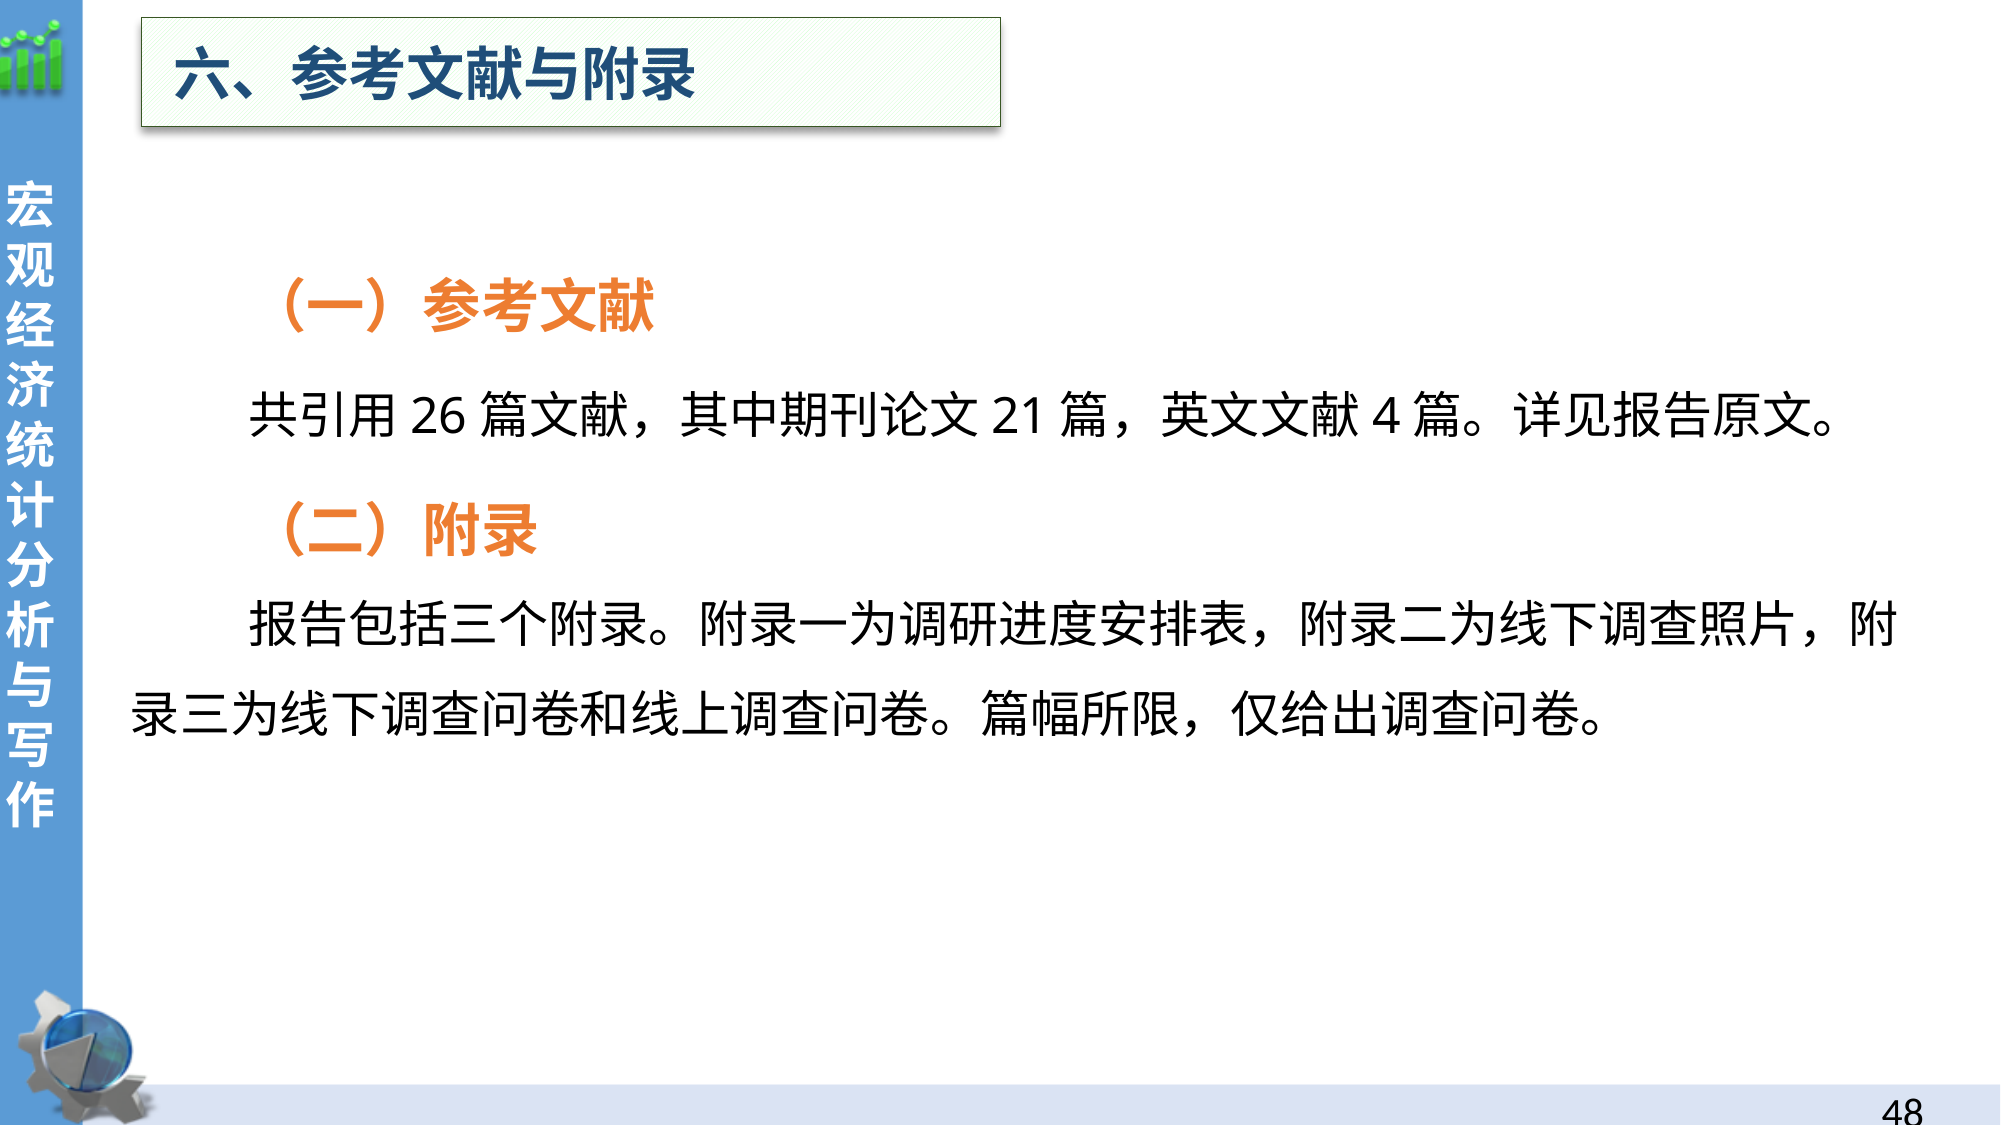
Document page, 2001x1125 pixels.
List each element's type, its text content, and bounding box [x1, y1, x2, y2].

picture [0, 0, 2001, 1125]
text_box （一）参考文献 共引用26篇文献，其中期刊论文21篇，英文文献4篇。详见报告原文。 （二）附录 报告包括三个附录。附录一为调研进度安排表，附录二为线下调查照片，附录三为线下调查问卷和线上调查问卷。篇幅所限，仅给出调查问卷。 [115, 226, 1940, 957]
text_box 六、参考文献与附录 [141, 17, 1000, 127]
text_box 47 [1786, 1085, 1940, 1125]
